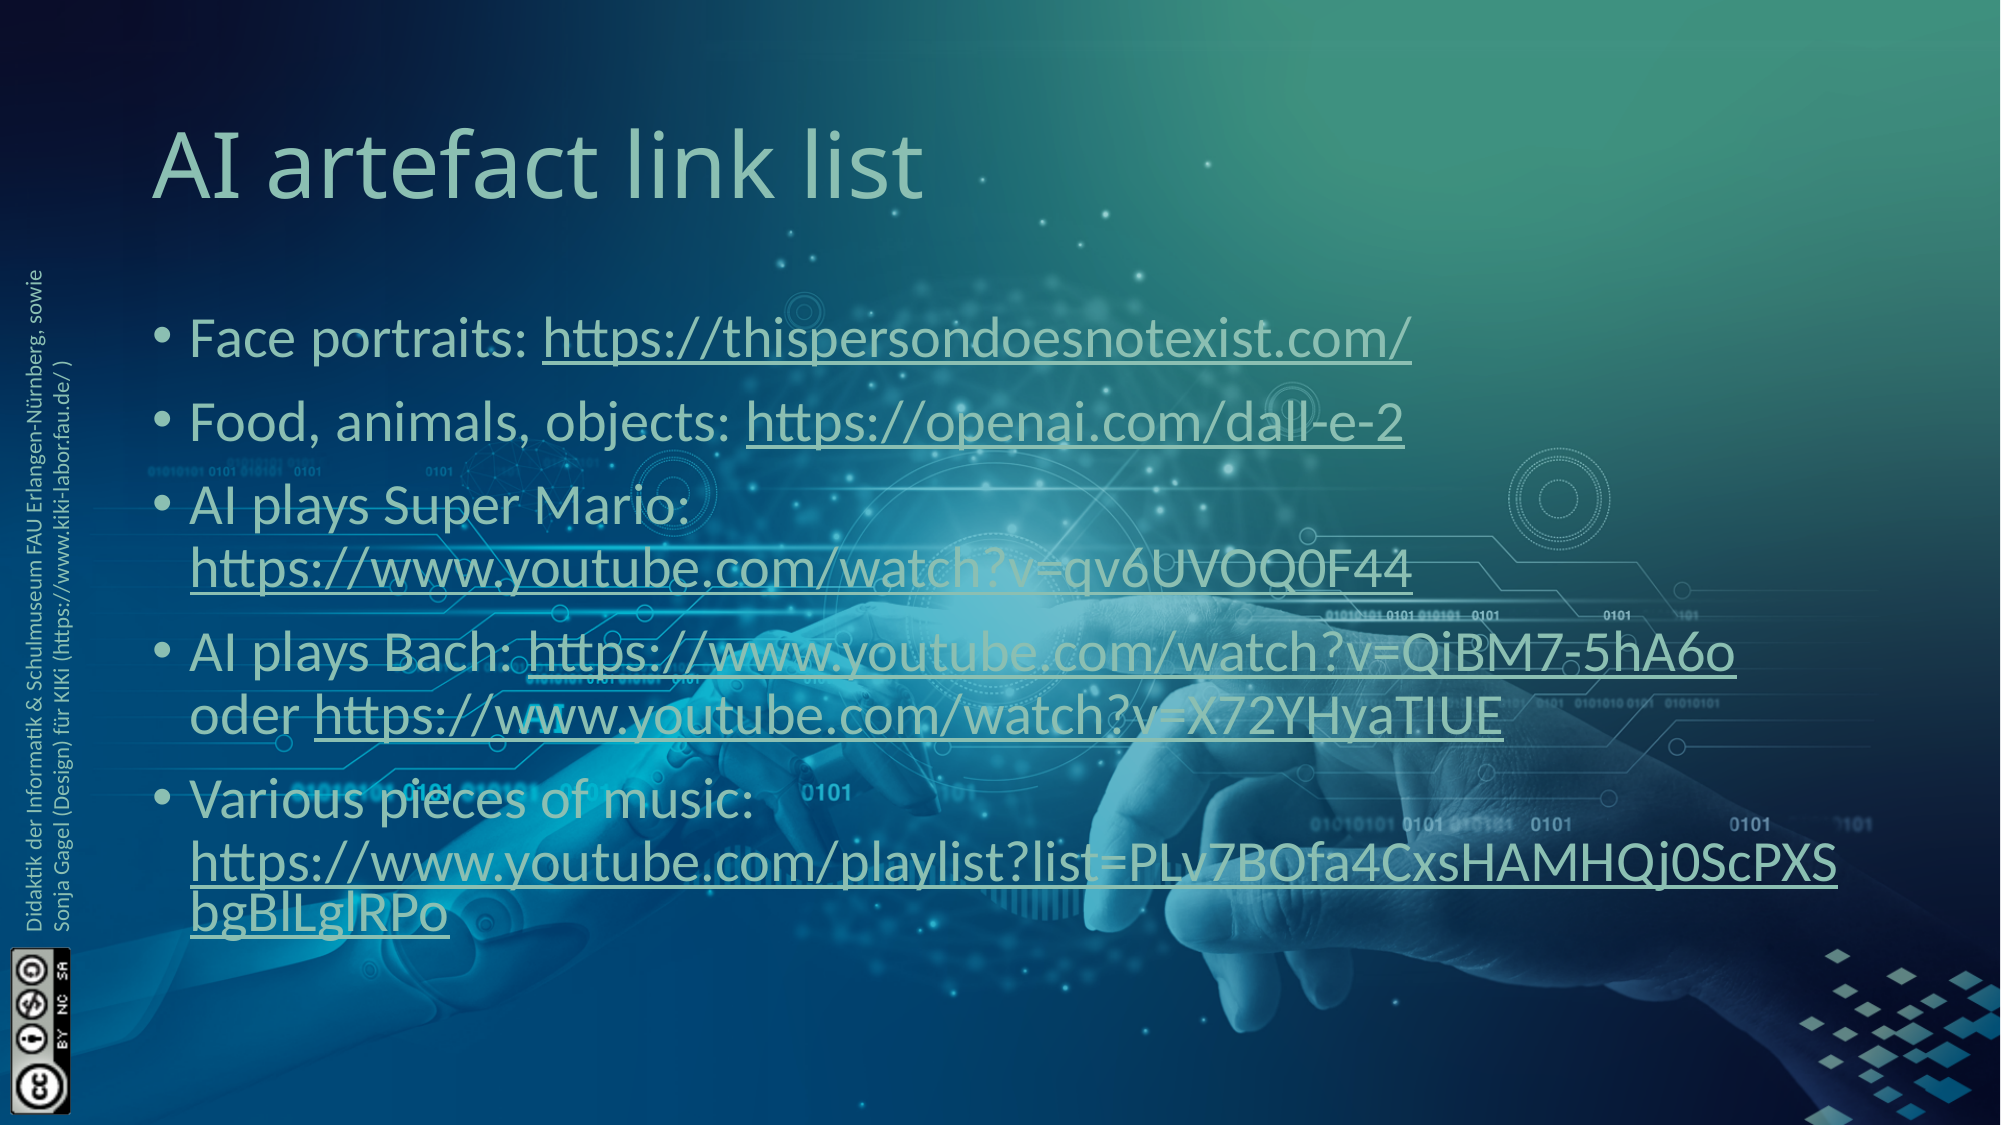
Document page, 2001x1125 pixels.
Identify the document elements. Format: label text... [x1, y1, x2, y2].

list Face portraits: https://thispersondoesnotexist.com/ Food, animals, objects: https://openai.com/dall-e-2 AI plays Super Mario: https://www.youtube.com/watch?v=qv6UVOQ0F44 AI plays Bach: https://www.youtube.com/watch?v=QiBM7-5hA6o oder https://www.youtube.com/watch?v=X72YHyaTIUE Various pieces of music: https://www.youtube.com/playlist?list=PLv7BOfa4CxsHAMHQj0ScPXSbgBlLglRPo [137, 299, 1863, 1014]
title AI artefact link list [137, 59, 1863, 278]
picture [0, 0, 2001, 1125]
